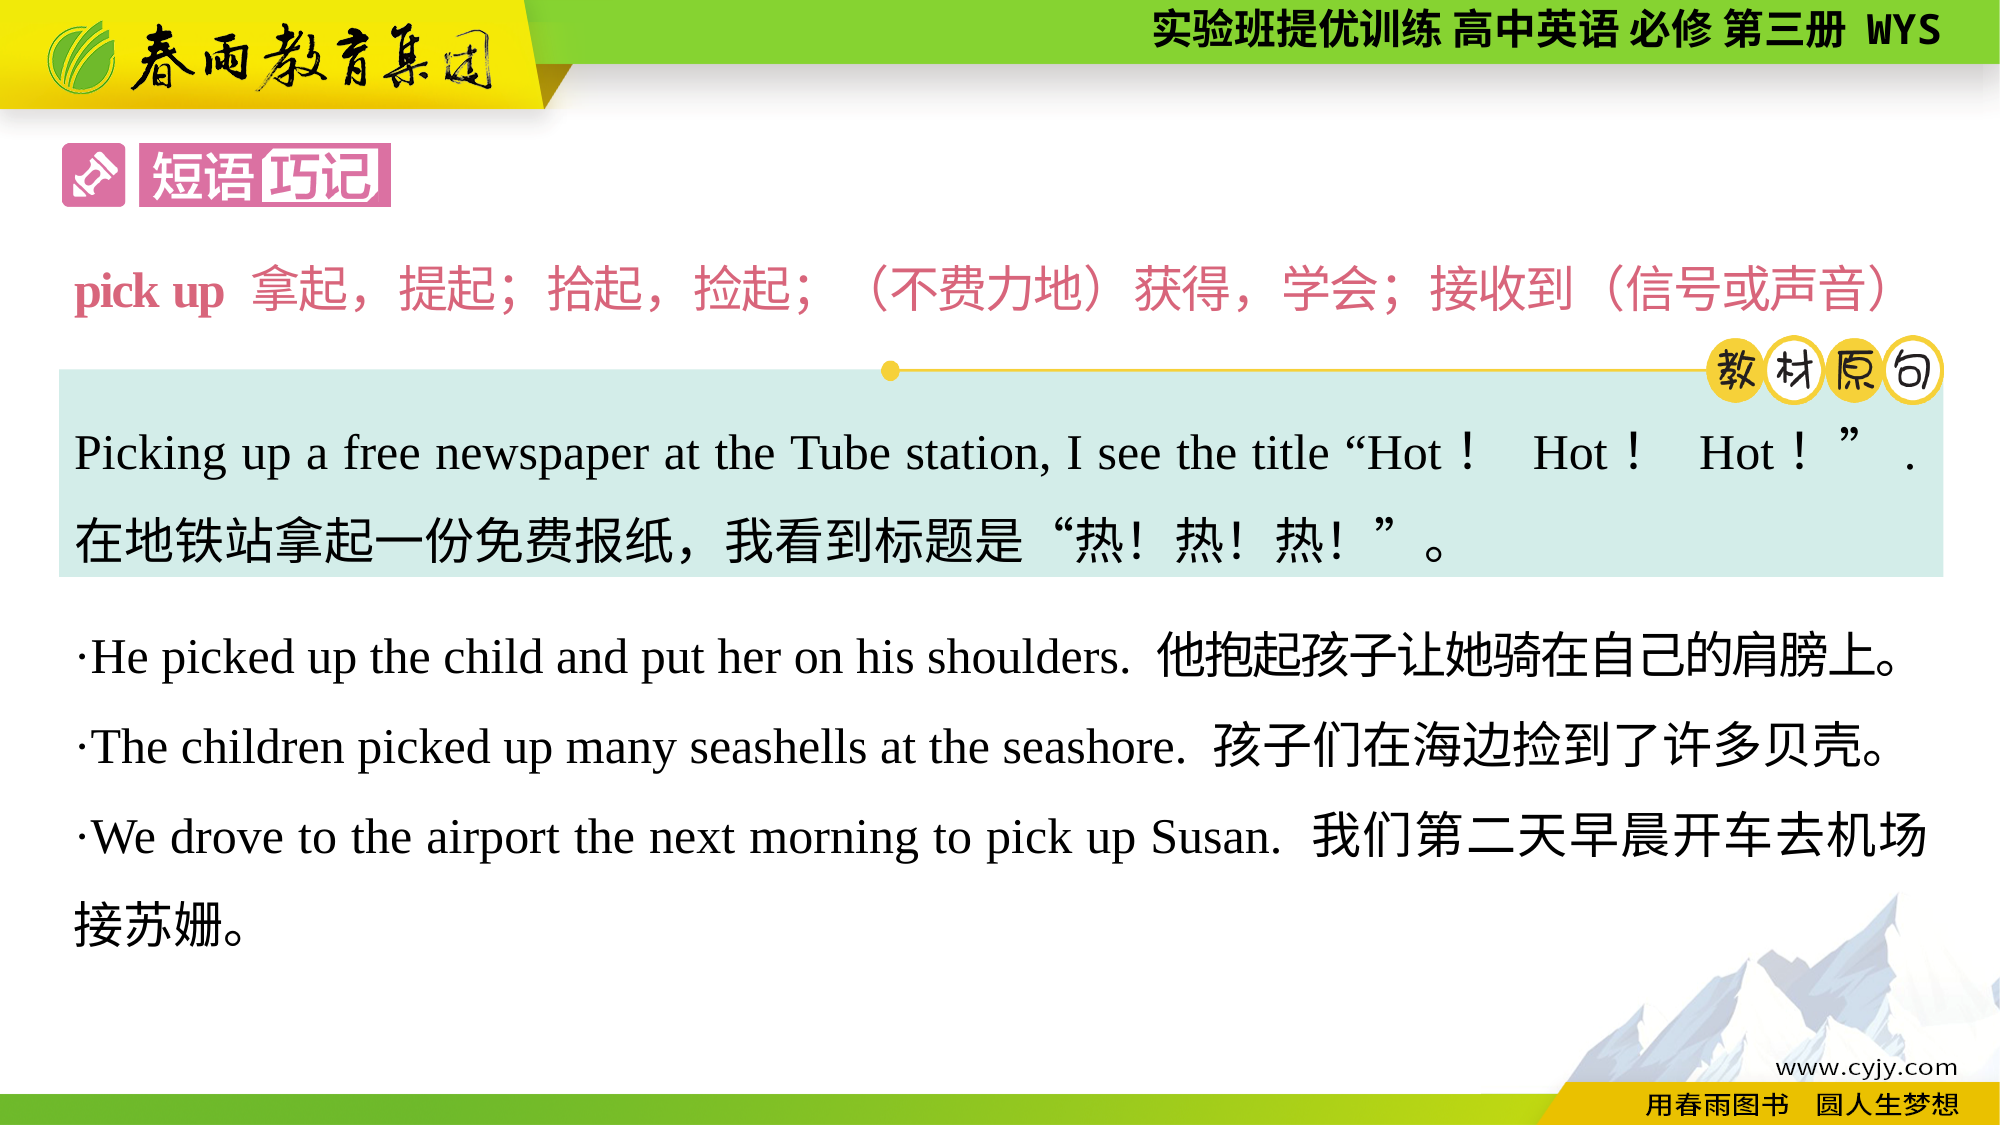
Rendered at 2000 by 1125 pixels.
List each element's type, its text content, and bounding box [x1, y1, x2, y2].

text_box ·He picked up the child and put her on his shoulders. 他抱起孩子让她骑在自己的肩膀上。 ·The children picked up many seashells at the seashore. 孩子们在海边捡到了许多贝壳。 ·We drove to the airport the next morning to pick up Susan. 我们第二天早晨开车去机场接苏姗。 [59, 586, 1944, 961]
picture [0, 0, 2000, 1125]
list pick up 拿起，提起；拾起，捡起；（不费力地）获得，学会；接收到（信号或声音） [59, 219, 1944, 315]
text_box Picking up a free newspaper at the Tube station, I see the title “Hot！ Hot！ Hot！”.在地铁站拿起一份免费报纸，我看到标题是“热！热！热！”。 [59, 369, 1944, 577]
